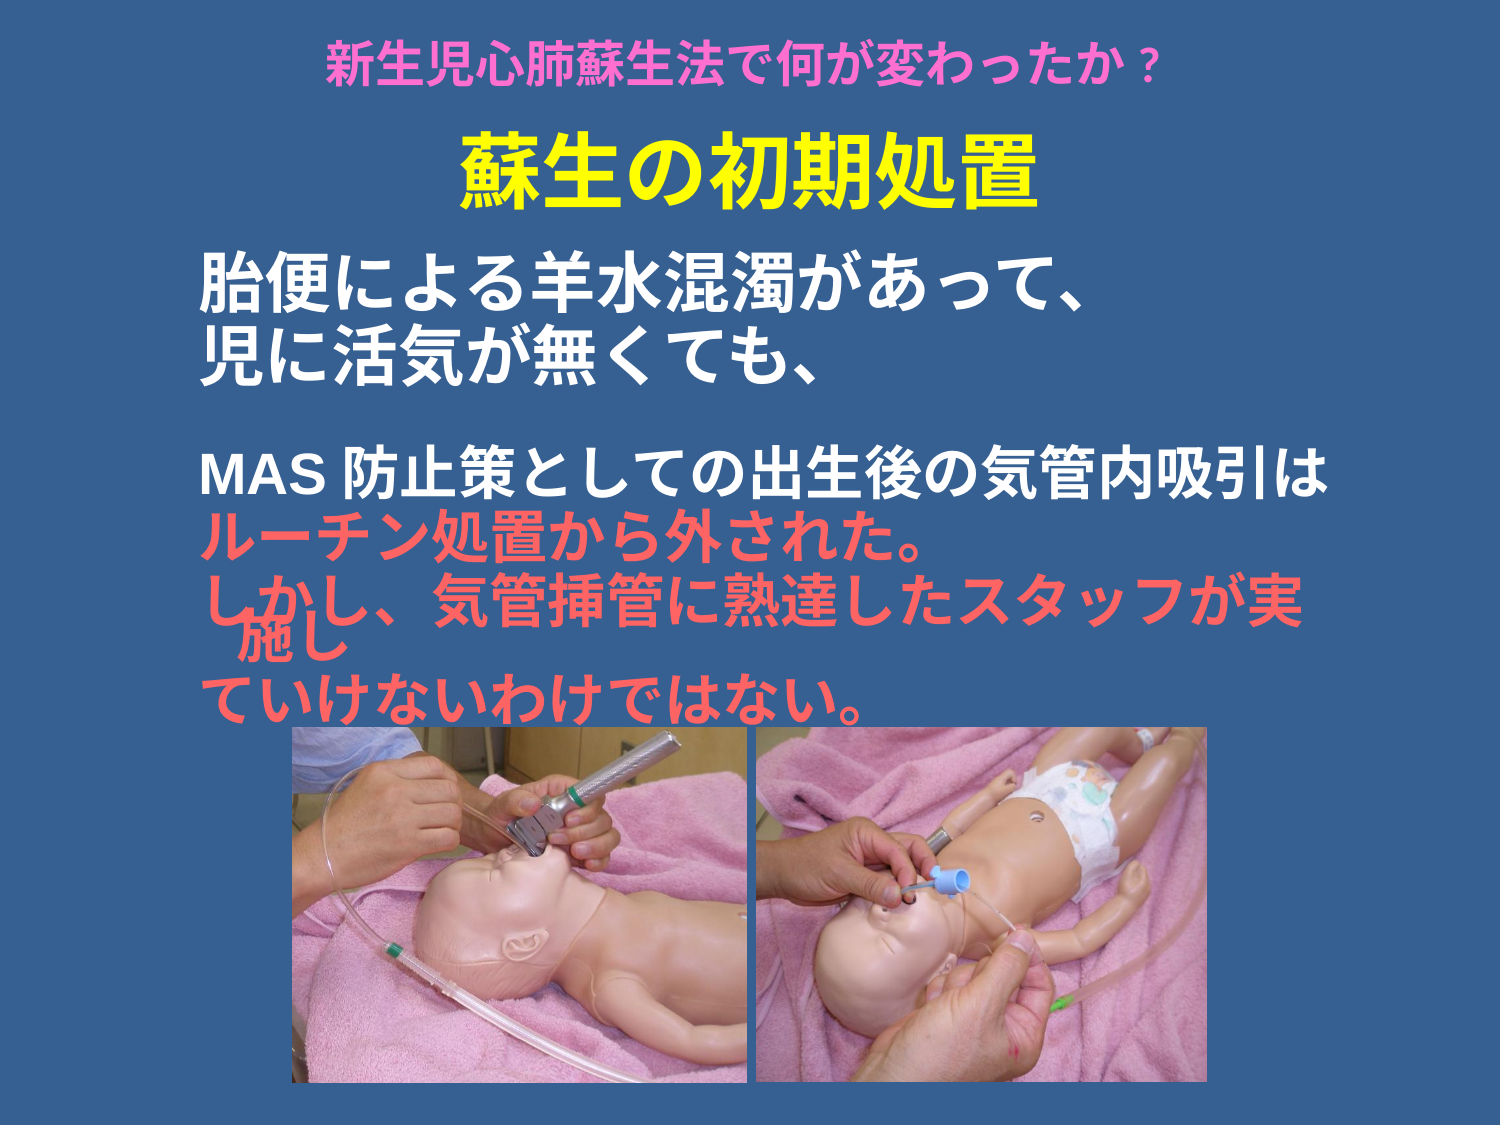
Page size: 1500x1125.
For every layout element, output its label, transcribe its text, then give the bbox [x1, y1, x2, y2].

title 蘇生の初期処置 [37, 50, 1463, 288]
text_box 新生児心肺蘇生法で何が変わったか? [310, 24, 1176, 100]
text_box MAS防止策としての出生後の気管内吸引は ルーチン処置から外された。 しかし、気管挿管に熟達したスタッフが実施し ていけないわけではない。 [183, 459, 1346, 807]
picture [183, 727, 1207, 1083]
text_box 胎便による羊水混濁があって、 児に活気が無くても、 [183, 267, 1424, 396]
